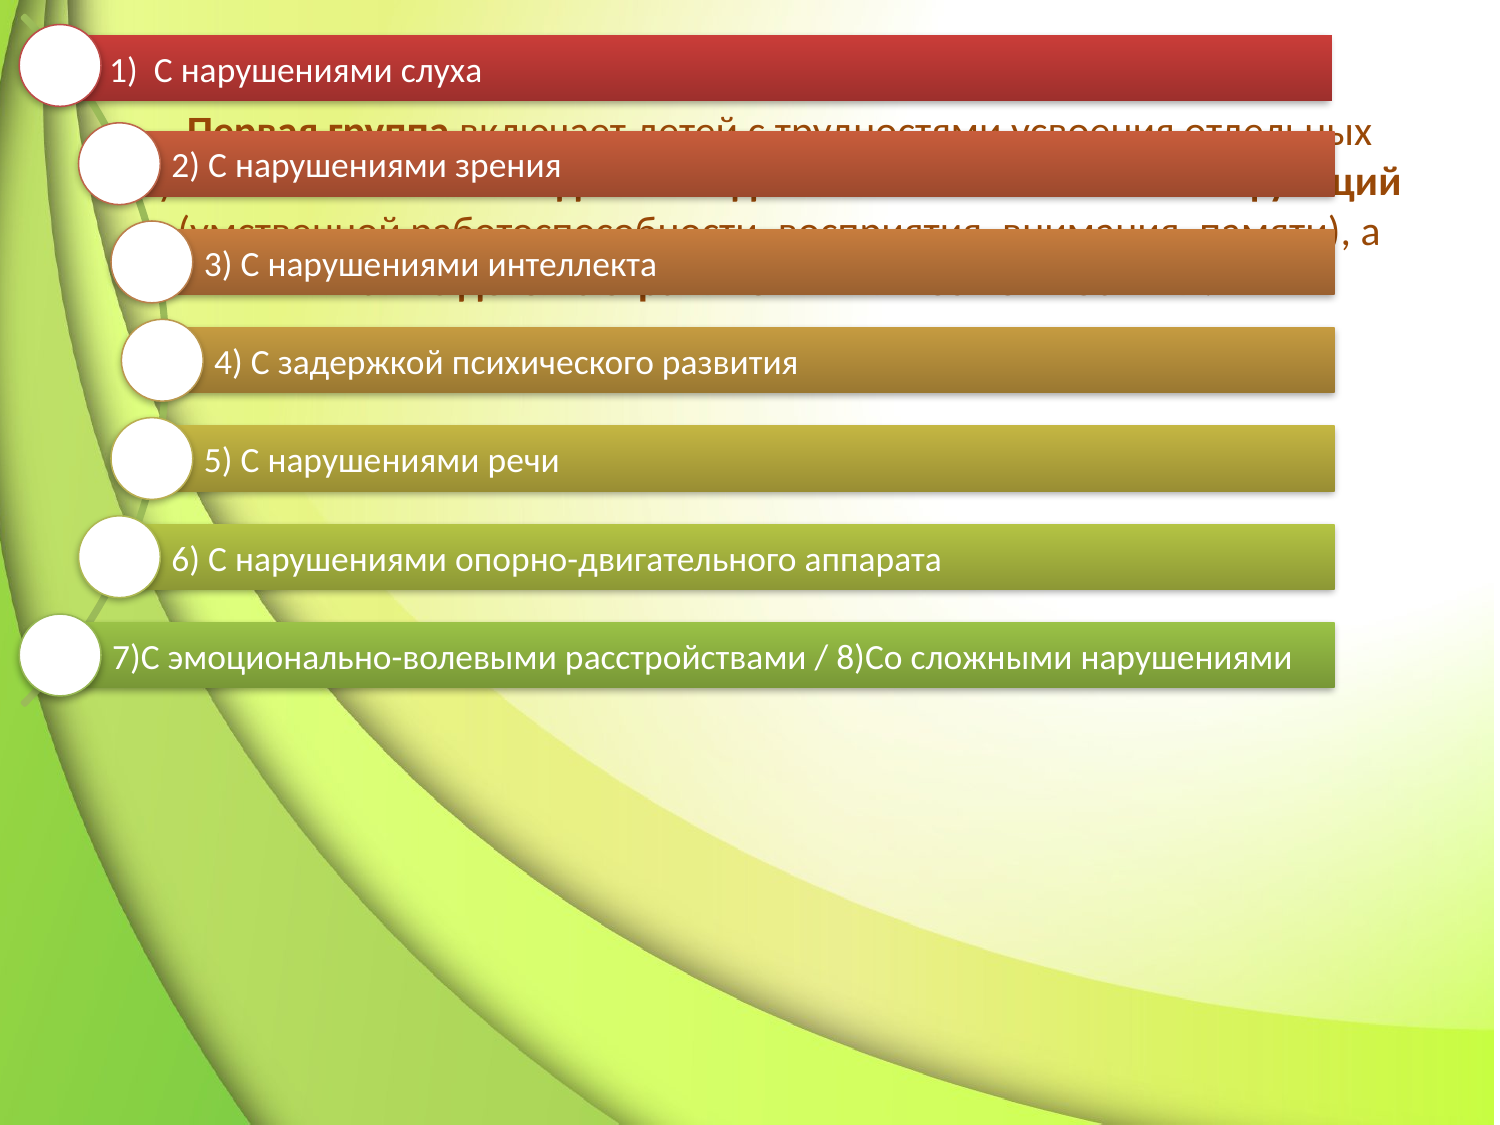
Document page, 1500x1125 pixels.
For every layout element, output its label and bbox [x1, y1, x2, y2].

picture [0, 0, 1495, 1125]
text_box [64, 314, 1400, 1036]
